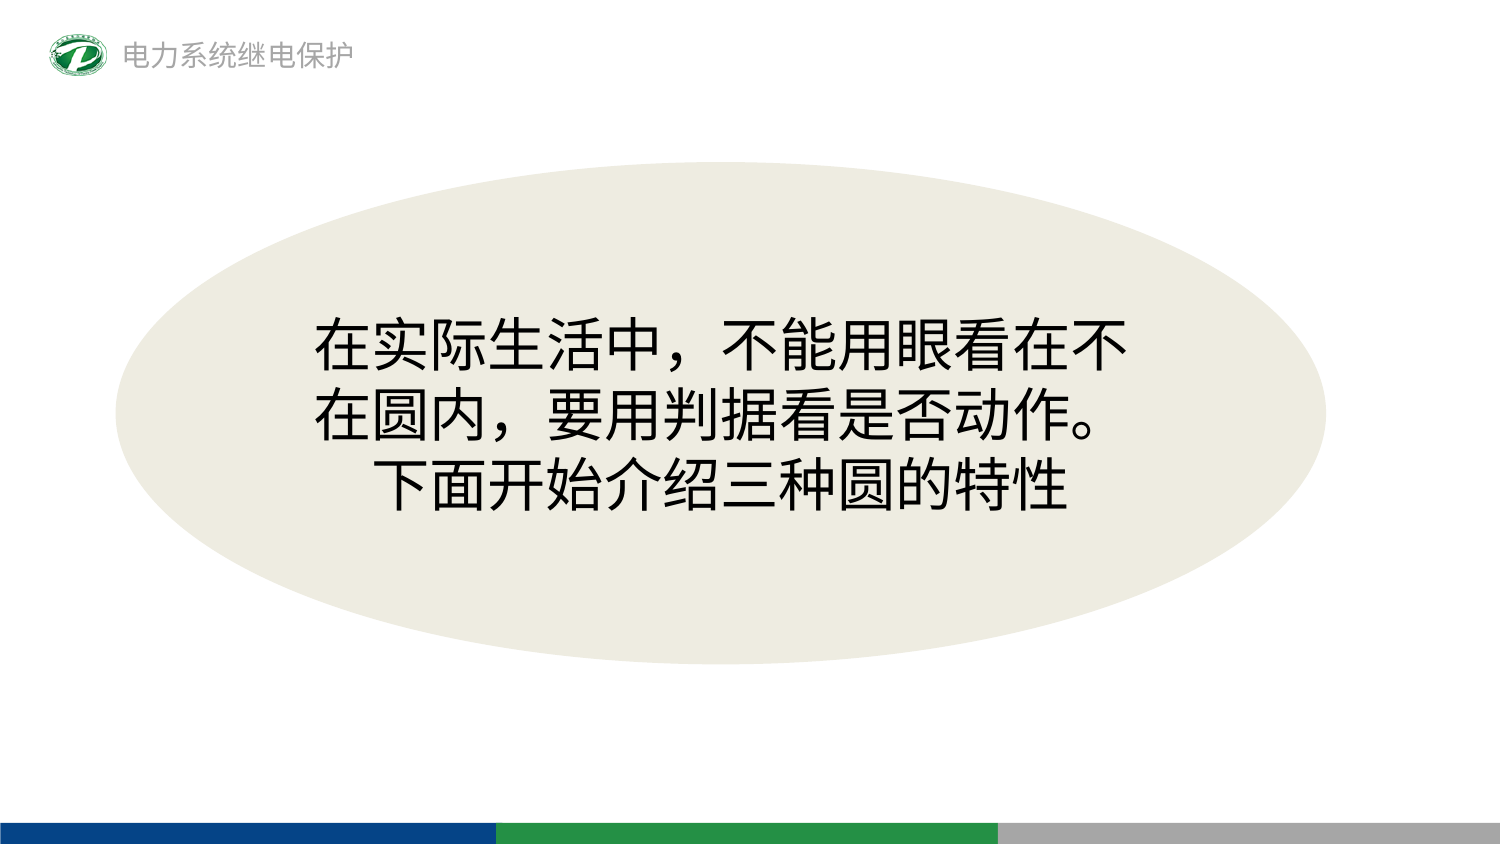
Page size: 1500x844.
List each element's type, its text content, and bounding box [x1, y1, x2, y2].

text_box [494, 821, 996, 844]
picture [41, 19, 118, 91]
text_box 在实际生活中，不能用眼看在不在圆内，要用判据看是否动作。下面开始介绍三种圆的特性 [113, 159, 1329, 667]
text_box [0, 821, 494, 844]
text_box 电力系统继电保护 [122, 29, 370, 80]
text_box [996, 821, 1500, 844]
